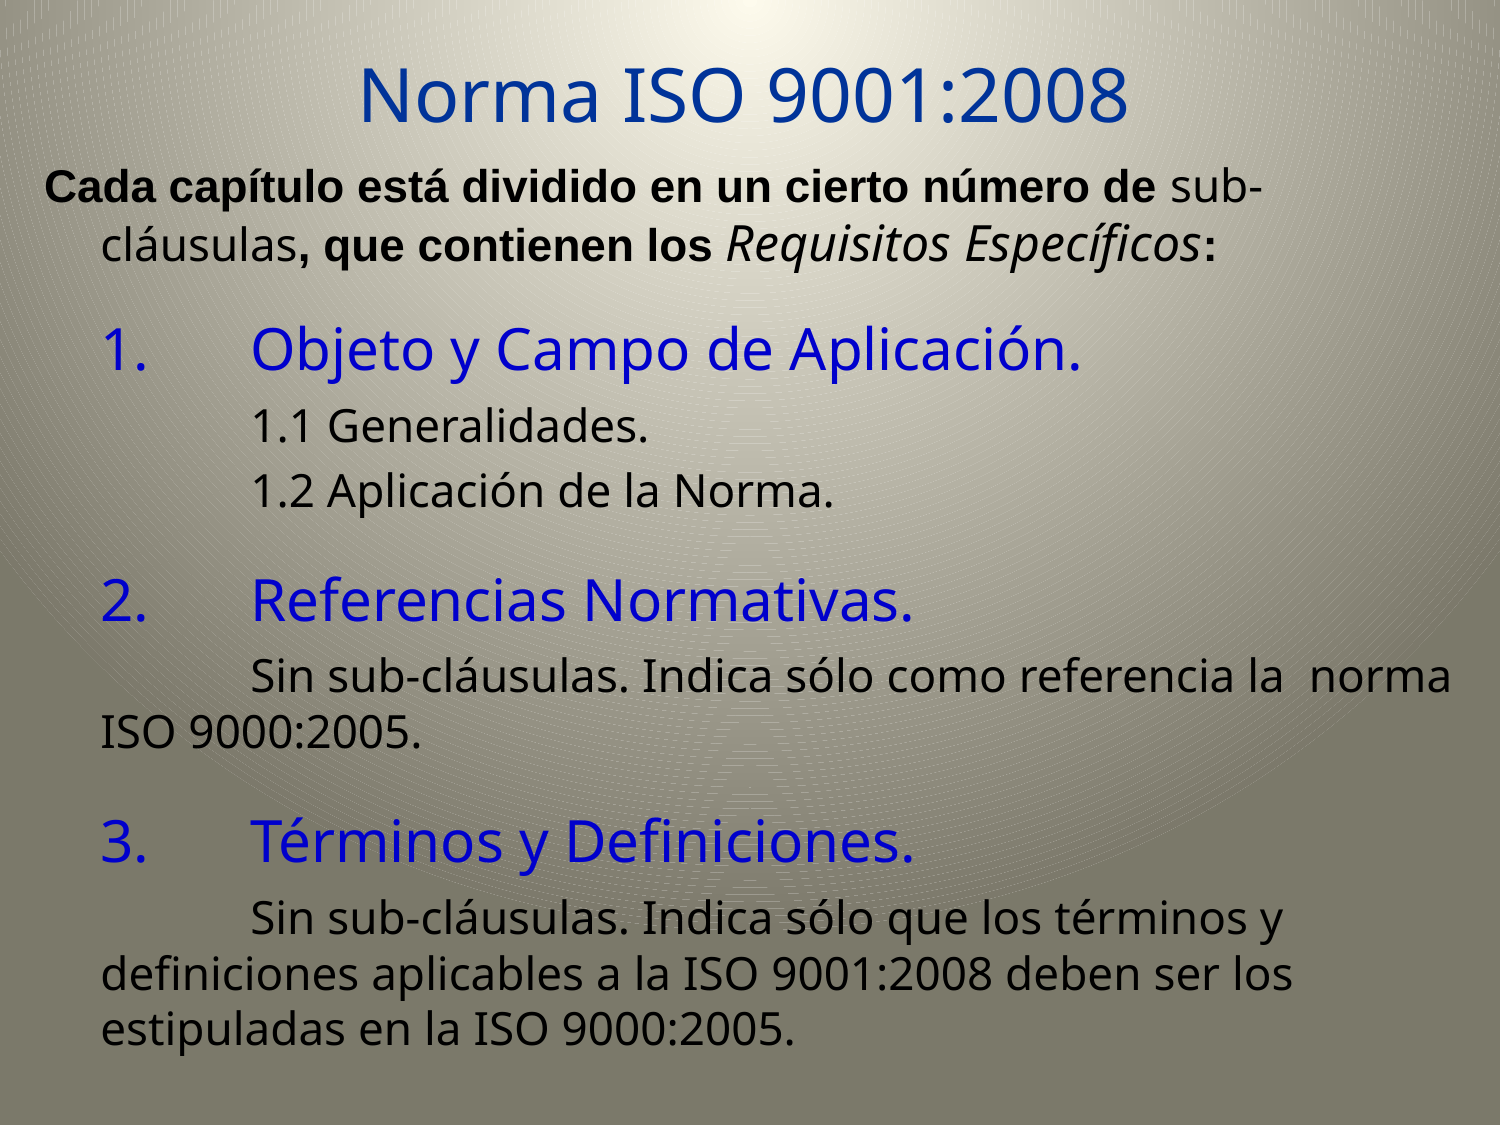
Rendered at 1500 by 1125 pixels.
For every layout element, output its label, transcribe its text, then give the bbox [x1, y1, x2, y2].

text_box Cada capítulo está dividido en un cierto número de sub-cláusulas, que contienen los Requisitos Específicos: 1. Objeto y Campo de Aplicación. 1.1 Generalidades. 1.2 Aplicación de la Norma. 2. Referencias Normativas. Sin sub-cláusulas. Indica sólo como referencia la norma ISO 9000:2005. 3. Términos y Definiciones. Sin sub-cláusulas. Indica sólo que los términos y definiciones aplicables a la ISO 9001:2008 deben ser los estipuladas en la ISO 9000:2005. [29, 148, 1471, 941]
title Norma ISO 9001:2008 [29, 30, 1460, 148]
